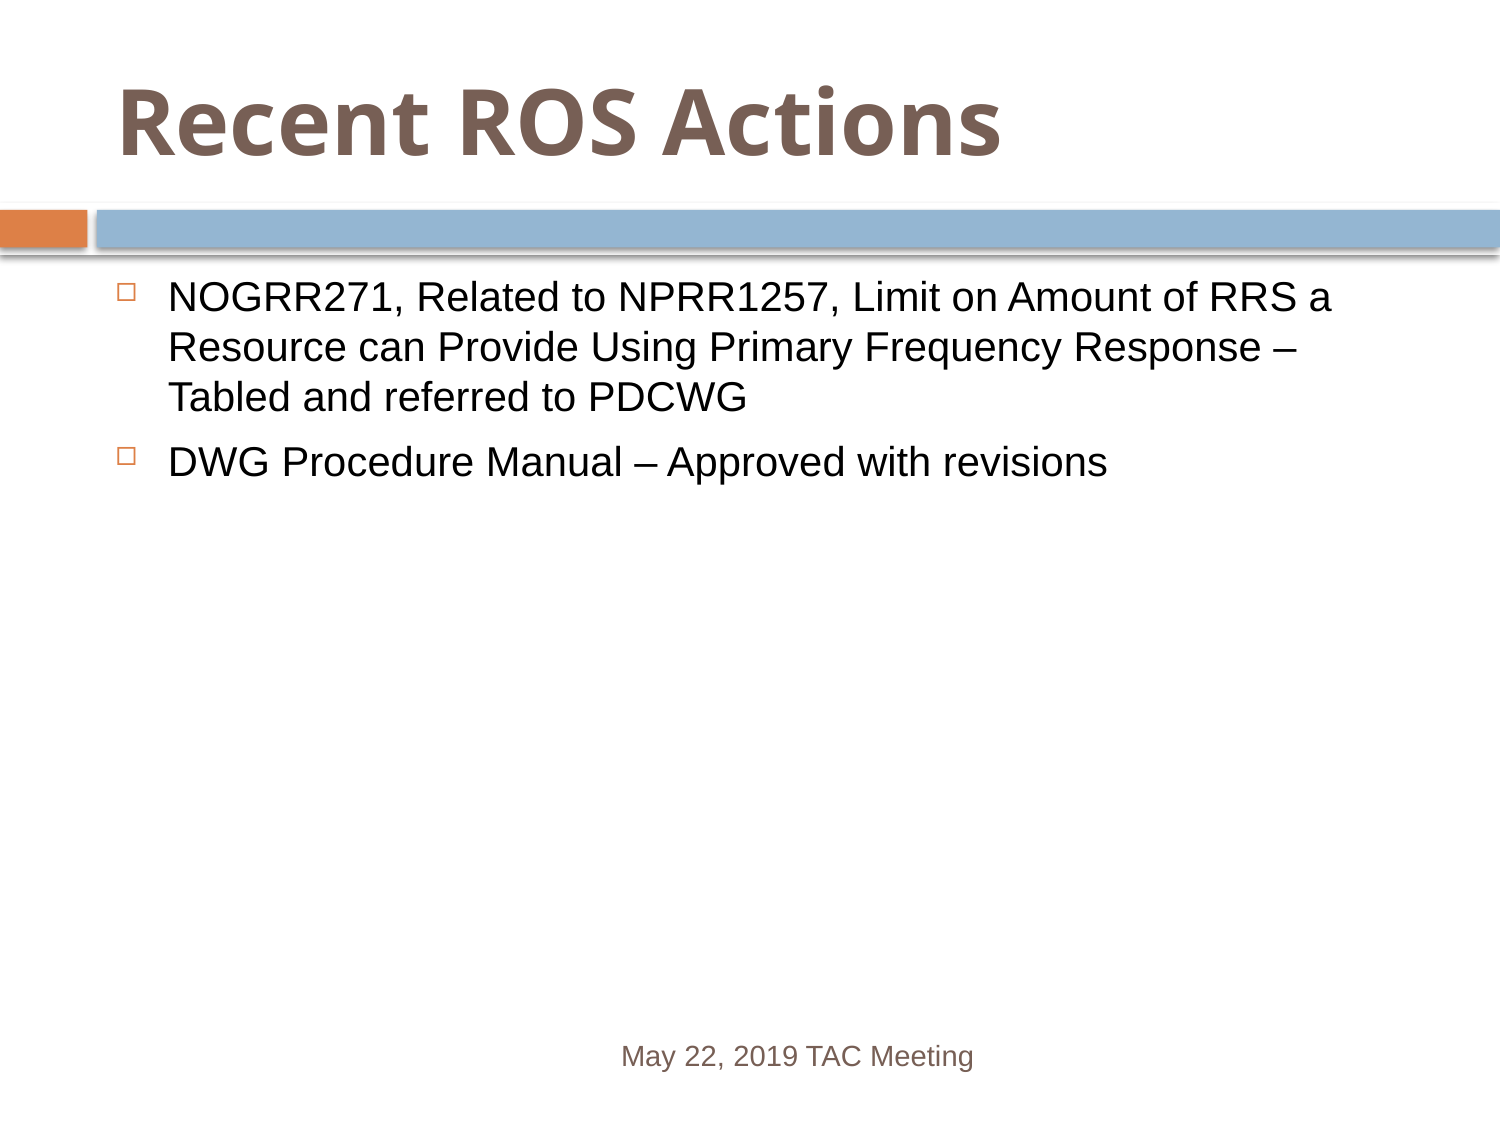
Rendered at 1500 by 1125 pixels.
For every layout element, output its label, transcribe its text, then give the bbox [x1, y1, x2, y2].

footer May 22, 2019 TAC Meeting [99, 1025, 990, 1085]
title Recent ROS Actions [100, 37, 1439, 201]
list NOGRR271, Related to NPRR1257, Limit on Amount of RRS a Resource can Provide Using Primary Frequency Response – Tabled and referred to PDCWG DWG Procedure Manual – Approved with revisions [100, 262, 1439, 1001]
